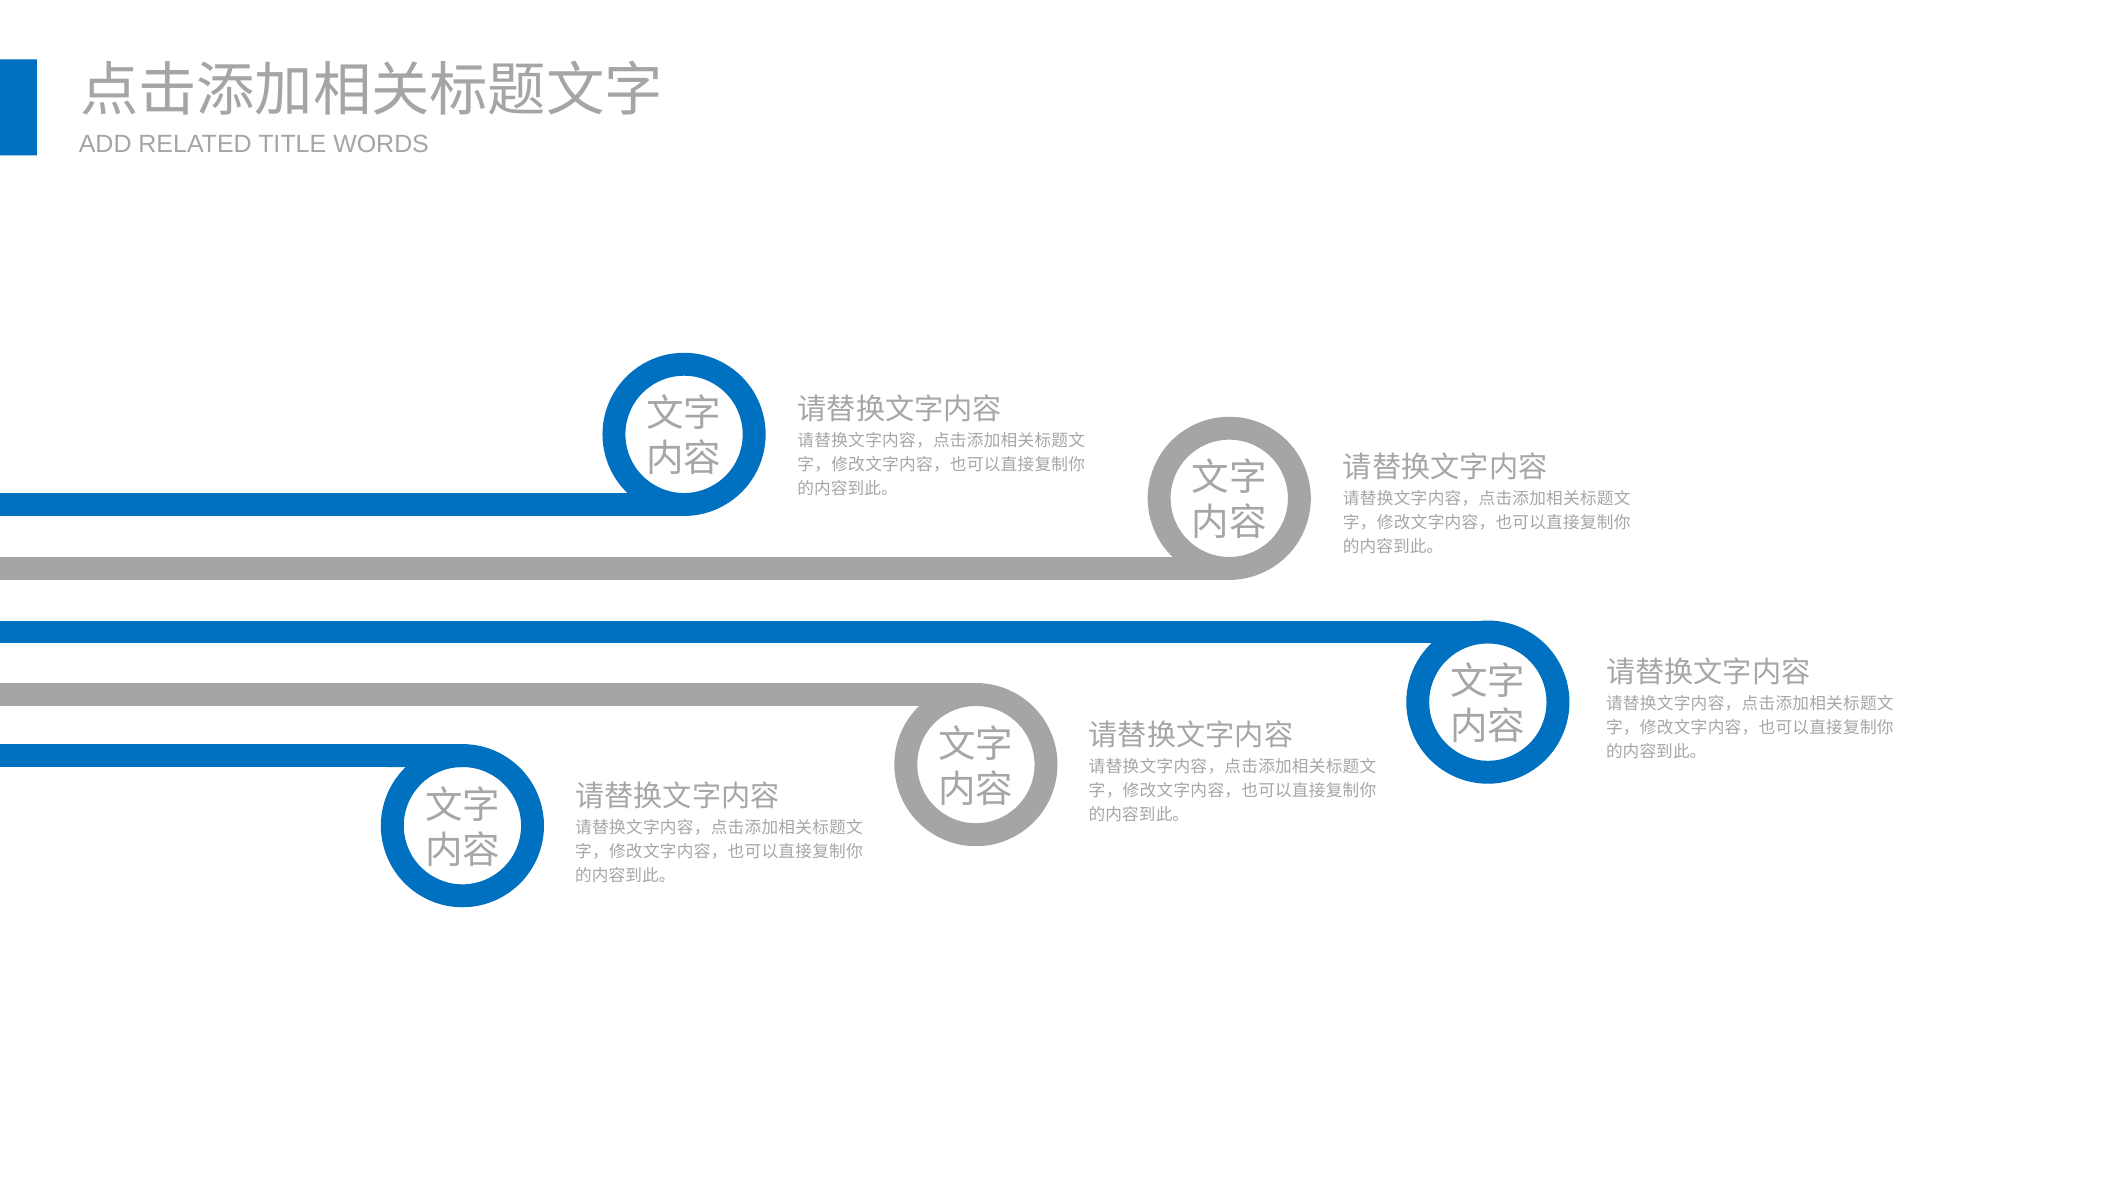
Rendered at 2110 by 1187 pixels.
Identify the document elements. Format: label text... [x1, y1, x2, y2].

text_box 请替换文字内容 [1342, 440, 1566, 483]
text_box 请替换文字内容 [575, 770, 798, 813]
text_box 文字内容 [1416, 630, 1560, 774]
text_box 文字内容 [391, 754, 534, 897]
text_box [0, 58, 38, 157]
text_box 请替换文字内容，点击添加相关标题文字，修改文字内容，也可以直接复制你的内容到此。 [1606, 688, 1895, 761]
text_box 请替换文字内容，点击添加相关标题文字，修改文字内容，也可以直接复制你的内容到此。 [1342, 483, 1631, 556]
text_box 请替换文字内容 [797, 383, 1021, 426]
text_box 请替换文字内容，点击添加相关标题文字，修改文字内容，也可以直接复制你的内容到此。 [575, 813, 864, 886]
text_box 请替换文字内容，点击添加相关标题文字，修改文字内容，也可以直接复制你的内容到此。 [1088, 752, 1377, 825]
text_box ADD RELATED TITLE WORDS [62, 119, 446, 166]
text_box 文字内容 [612, 363, 756, 506]
text_box 请替换文字内容 [1088, 709, 1312, 752]
text_box 文字内容 [1158, 427, 1301, 570]
text_box 请替换文字内容，点击添加相关标题文字，修改文字内容，也可以直接复制你的内容到此。 [797, 426, 1086, 499]
text_box 请替换文字内容 [1606, 645, 1829, 688]
text_box 文字内容 [904, 693, 1048, 836]
text_box 点击添加相关标题文字 [64, 43, 679, 130]
